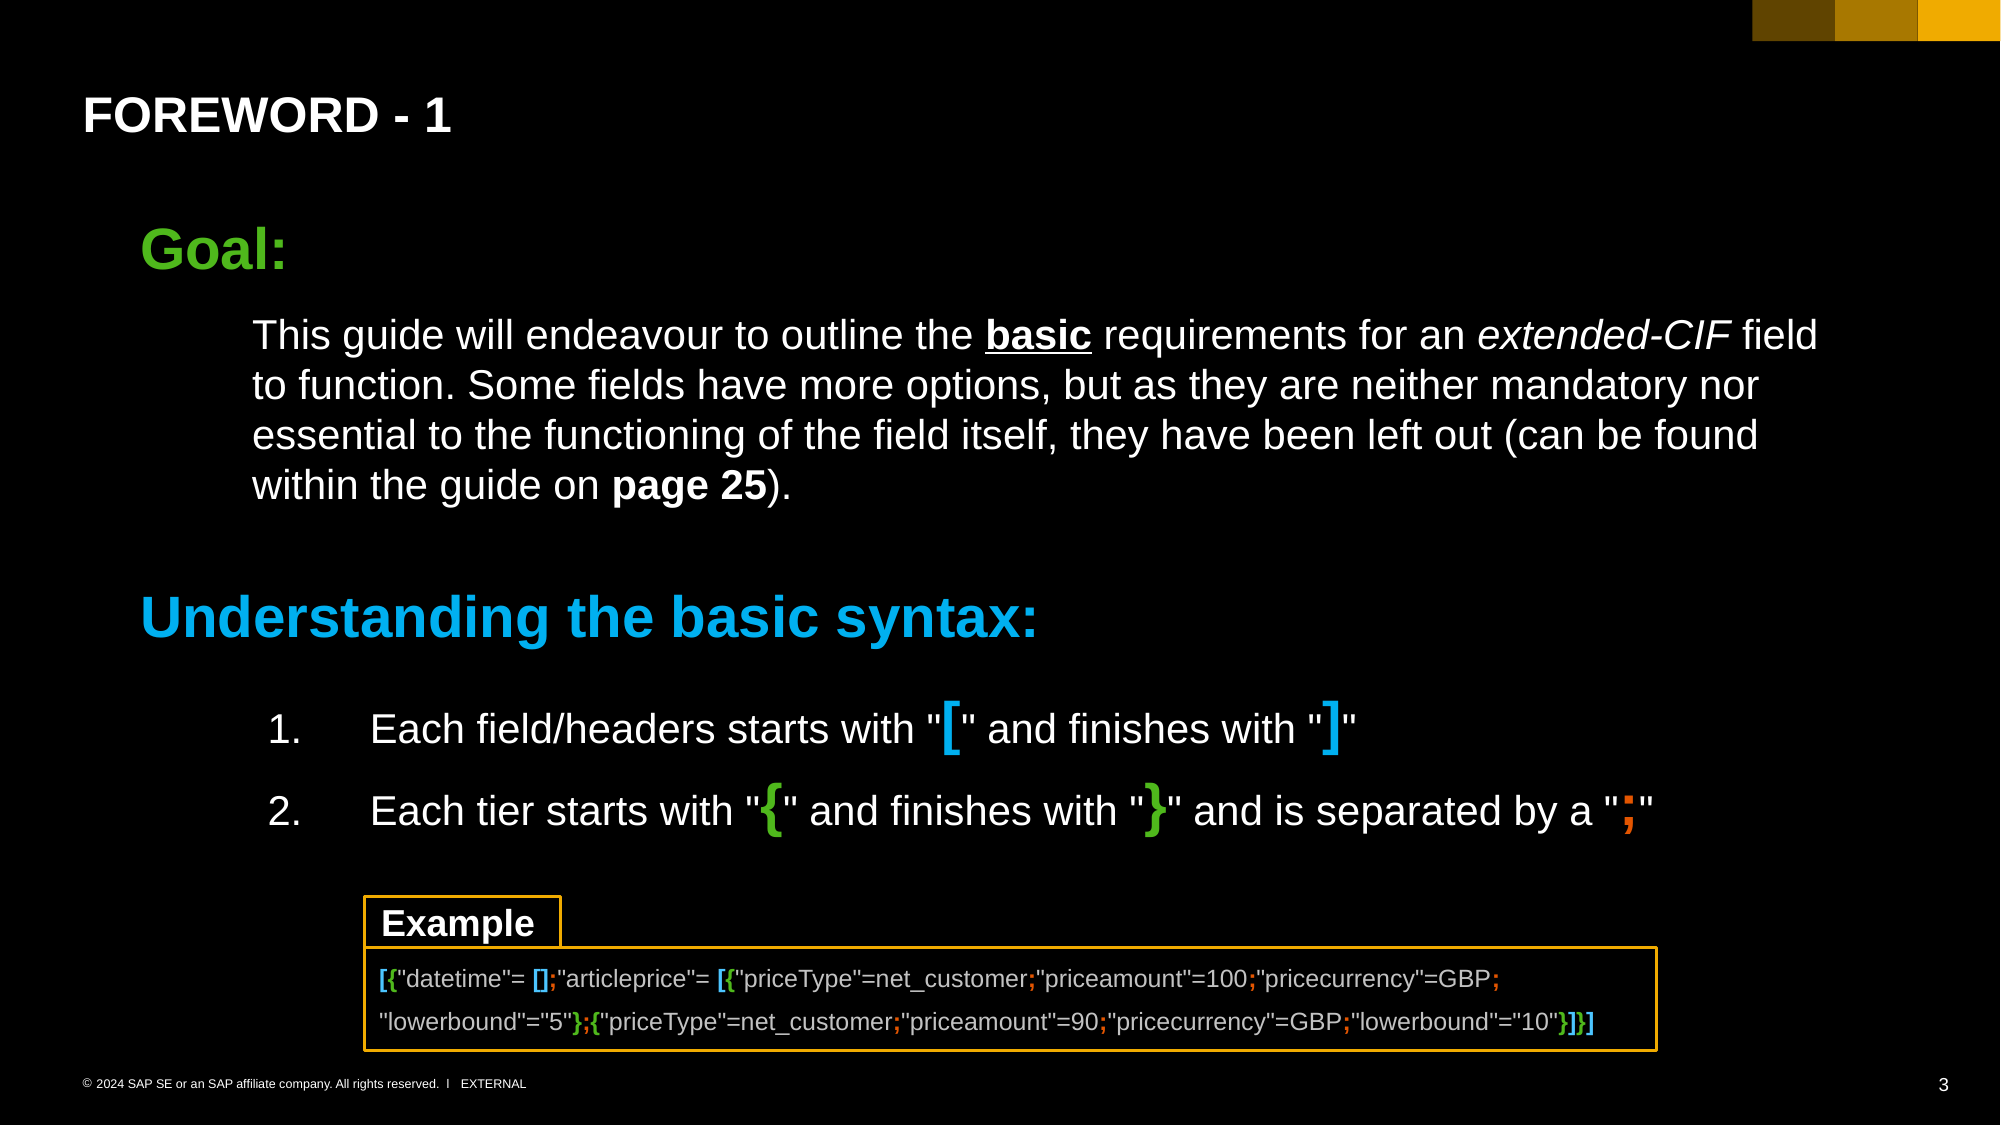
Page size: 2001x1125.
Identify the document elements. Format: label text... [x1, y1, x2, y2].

title FOREWORD - 1 [82, 82, 1918, 144]
text_box [363, 895, 562, 949]
list Each field/headers starts with "[" and finishes with "]" Each tier starts with "{" and finishes with "}" and is separated by a ";" [267, 684, 1774, 864]
text_box [{"datetime"= [];"articleprice"= [{"priceType"=net_customer;"priceamount"=100;"pricecurrency"=GBP; "lowerbound"="5"};{"priceType"=net_customer;"priceamount"=90;"pricecurrency"=GBP;"lowerbound"="10"}]}] [363, 946, 1658, 1052]
list This guide will endeavour to outline the basic requirements for an extended-CIF field to function. Some fields have more options, but as they are neither mandatory nor essential to the functioning of the field itself, they have been left out (can be found within the guide on page 25). [252, 307, 1835, 516]
list Understanding the basic syntax: [140, 578, 1147, 654]
list Goal: [140, 211, 318, 292]
